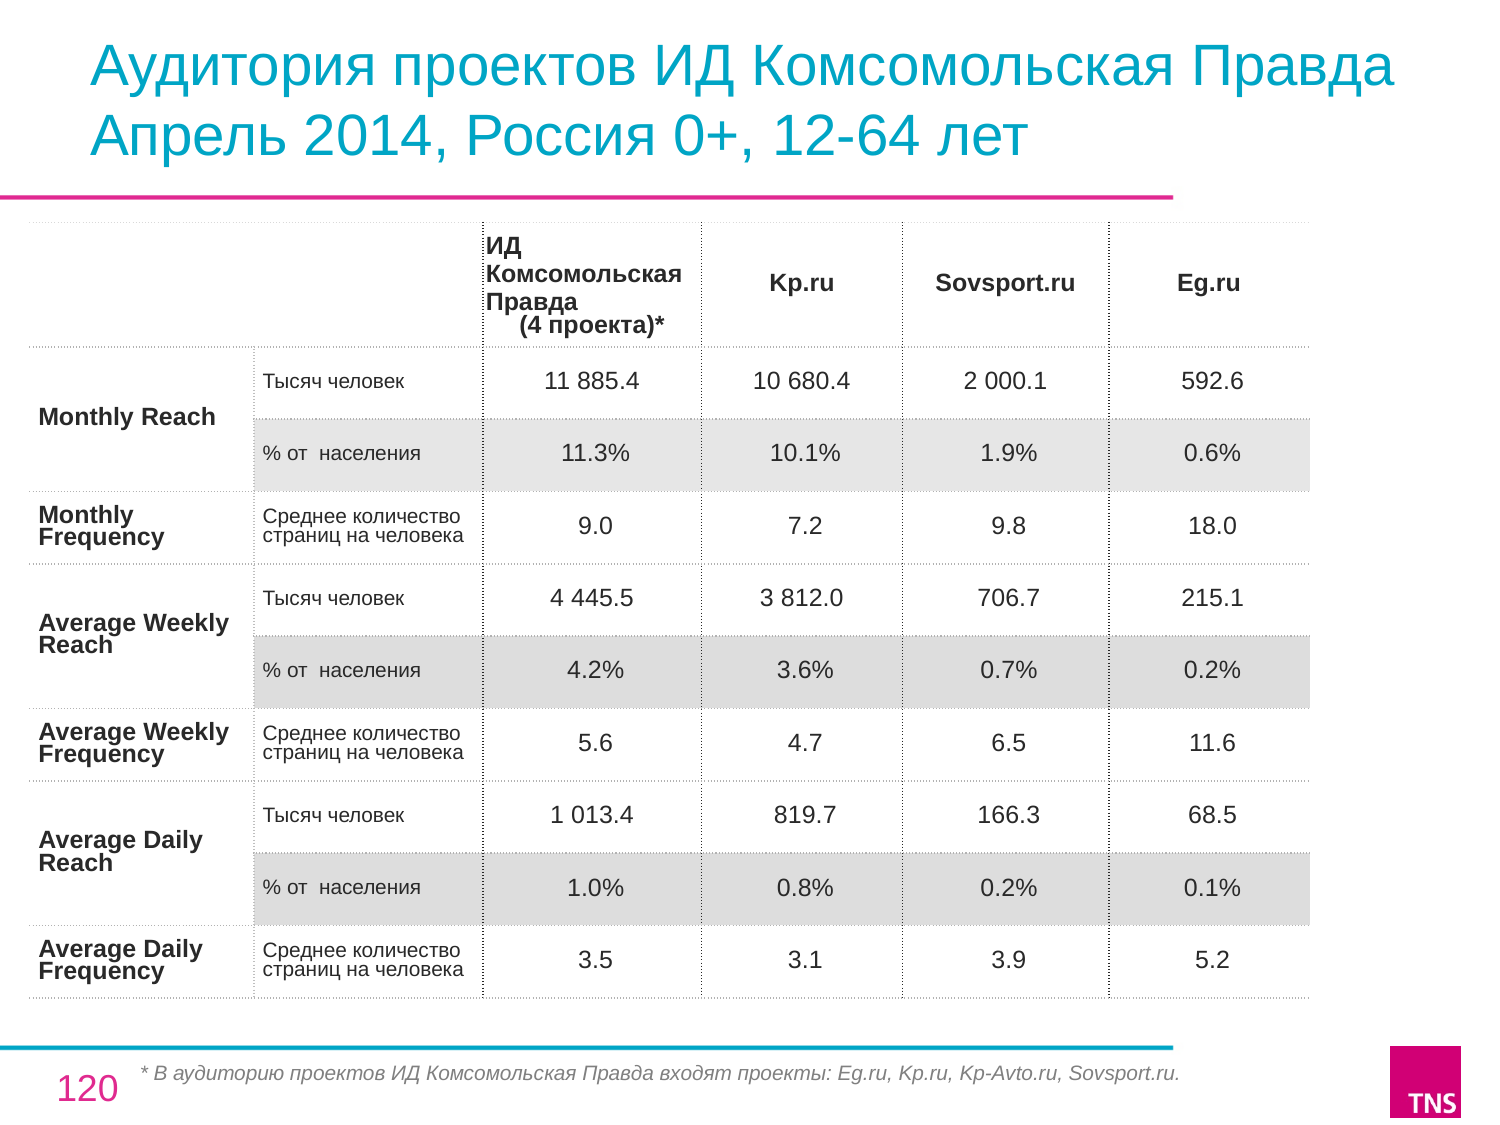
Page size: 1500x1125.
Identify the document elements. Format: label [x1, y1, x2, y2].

picture [0, 0, 1500, 1125]
title [74, 8, 1476, 187]
table_header [29, 223, 1310, 347]
text_box [124, 1052, 1463, 1092]
slide_number [40, 1055, 392, 1125]
table_cell [29, 347, 1310, 998]
